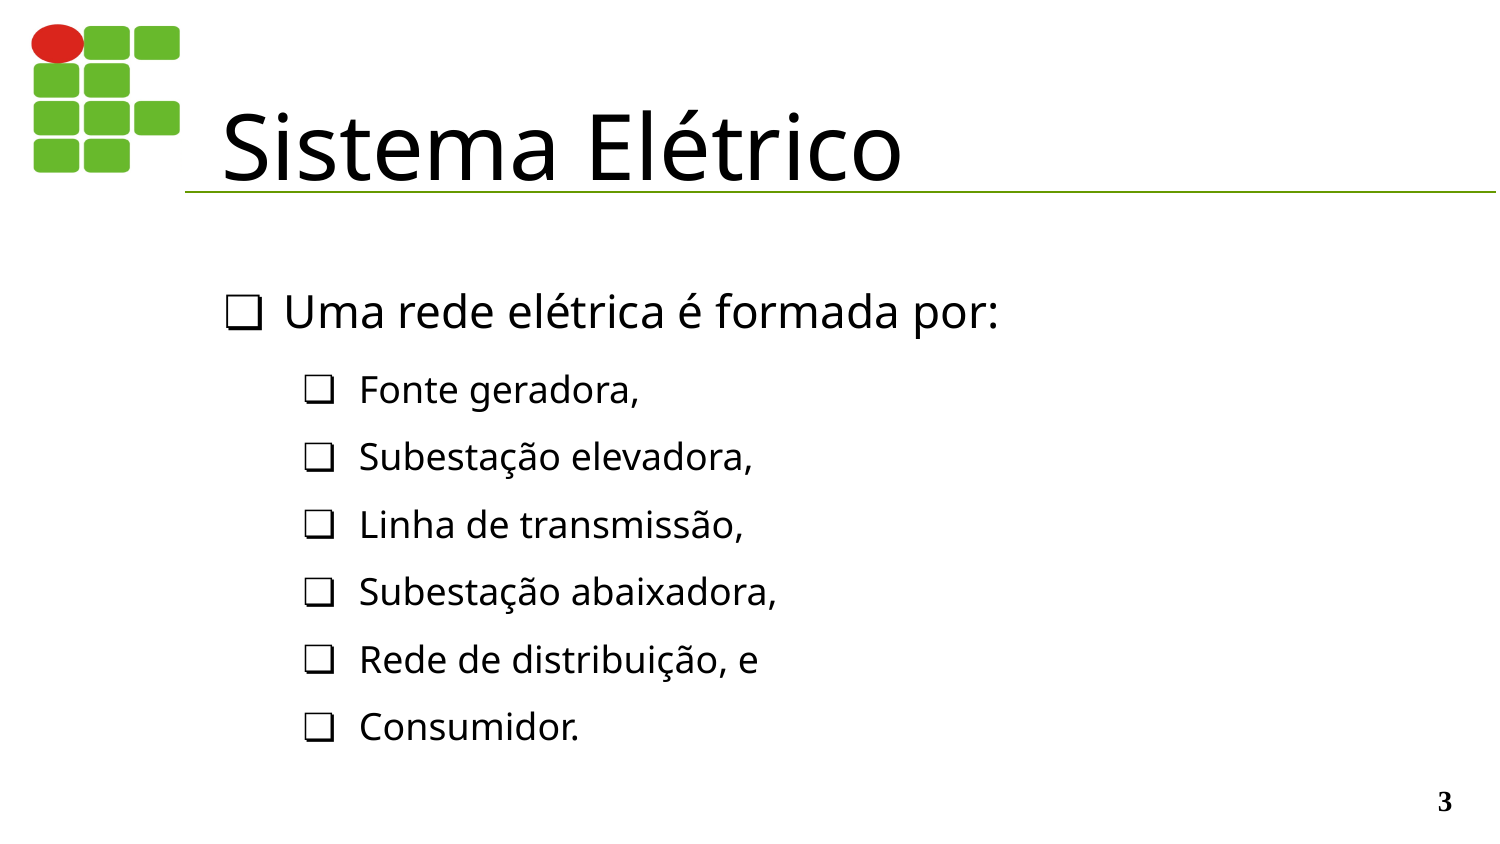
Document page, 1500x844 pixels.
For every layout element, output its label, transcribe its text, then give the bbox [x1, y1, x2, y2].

picture [29, 23, 182, 174]
list Fonte geradora, Subestação elevadora, Linha de transmissão, Subestação abaixadora, Rede de distribuição, e Consumidor. [193, 335, 1469, 758]
title Sistema Elétrico [206, 26, 1468, 207]
list Uma rede elétrica é formada por: [193, 248, 1469, 327]
text_box ‹#› [1155, 768, 1468, 825]
